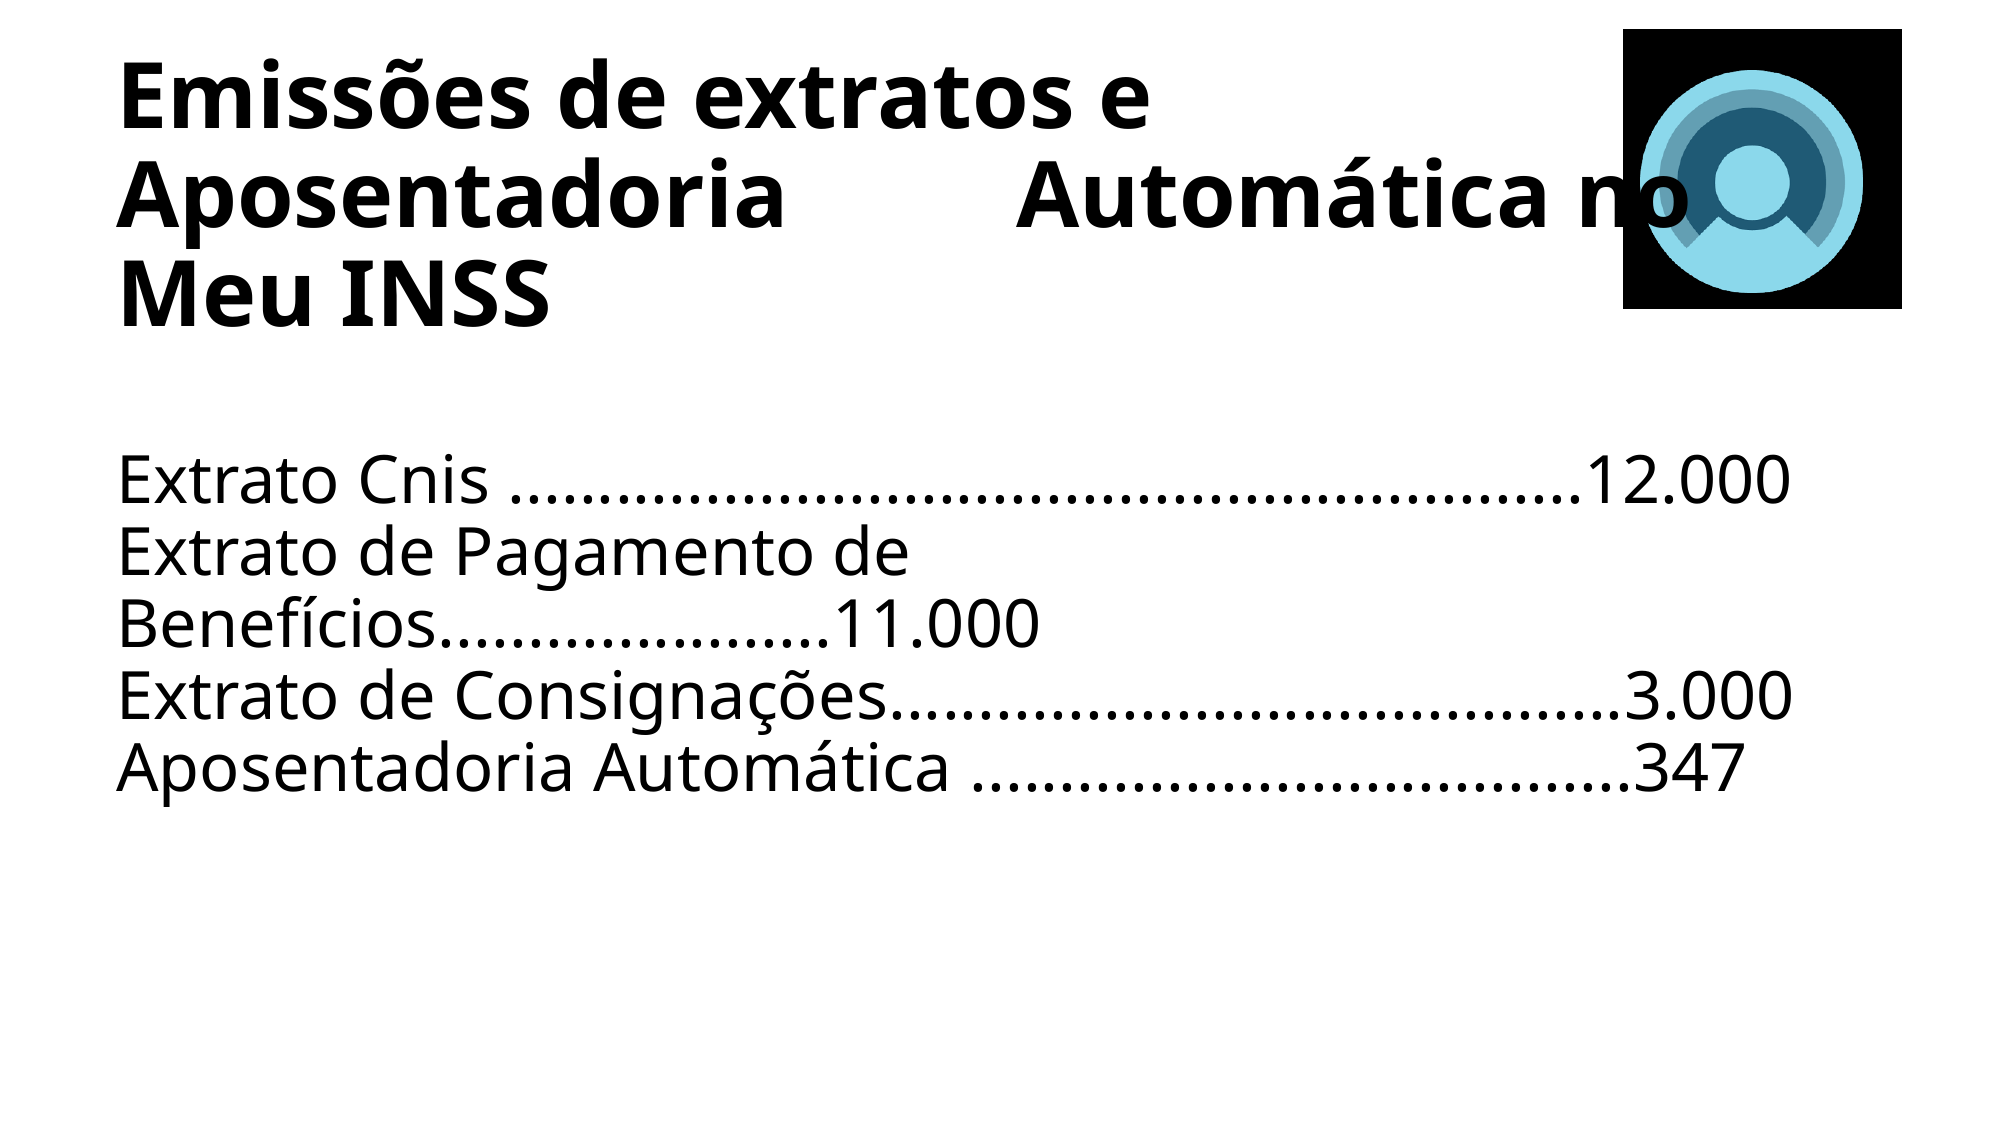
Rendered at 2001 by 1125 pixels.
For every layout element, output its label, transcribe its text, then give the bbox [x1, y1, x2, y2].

picture [1640, 70, 1863, 293]
title Emissões de extratos e Aposentadoria Automática no Meu INSS Extrato Cnis ............................................................12.000 Extrato de Pagamento de Benefícios......................11.000 Extrato de Consignações.........................................3.000 Aposentadoria Automática .....................................347 [100, 0, 1826, 1065]
